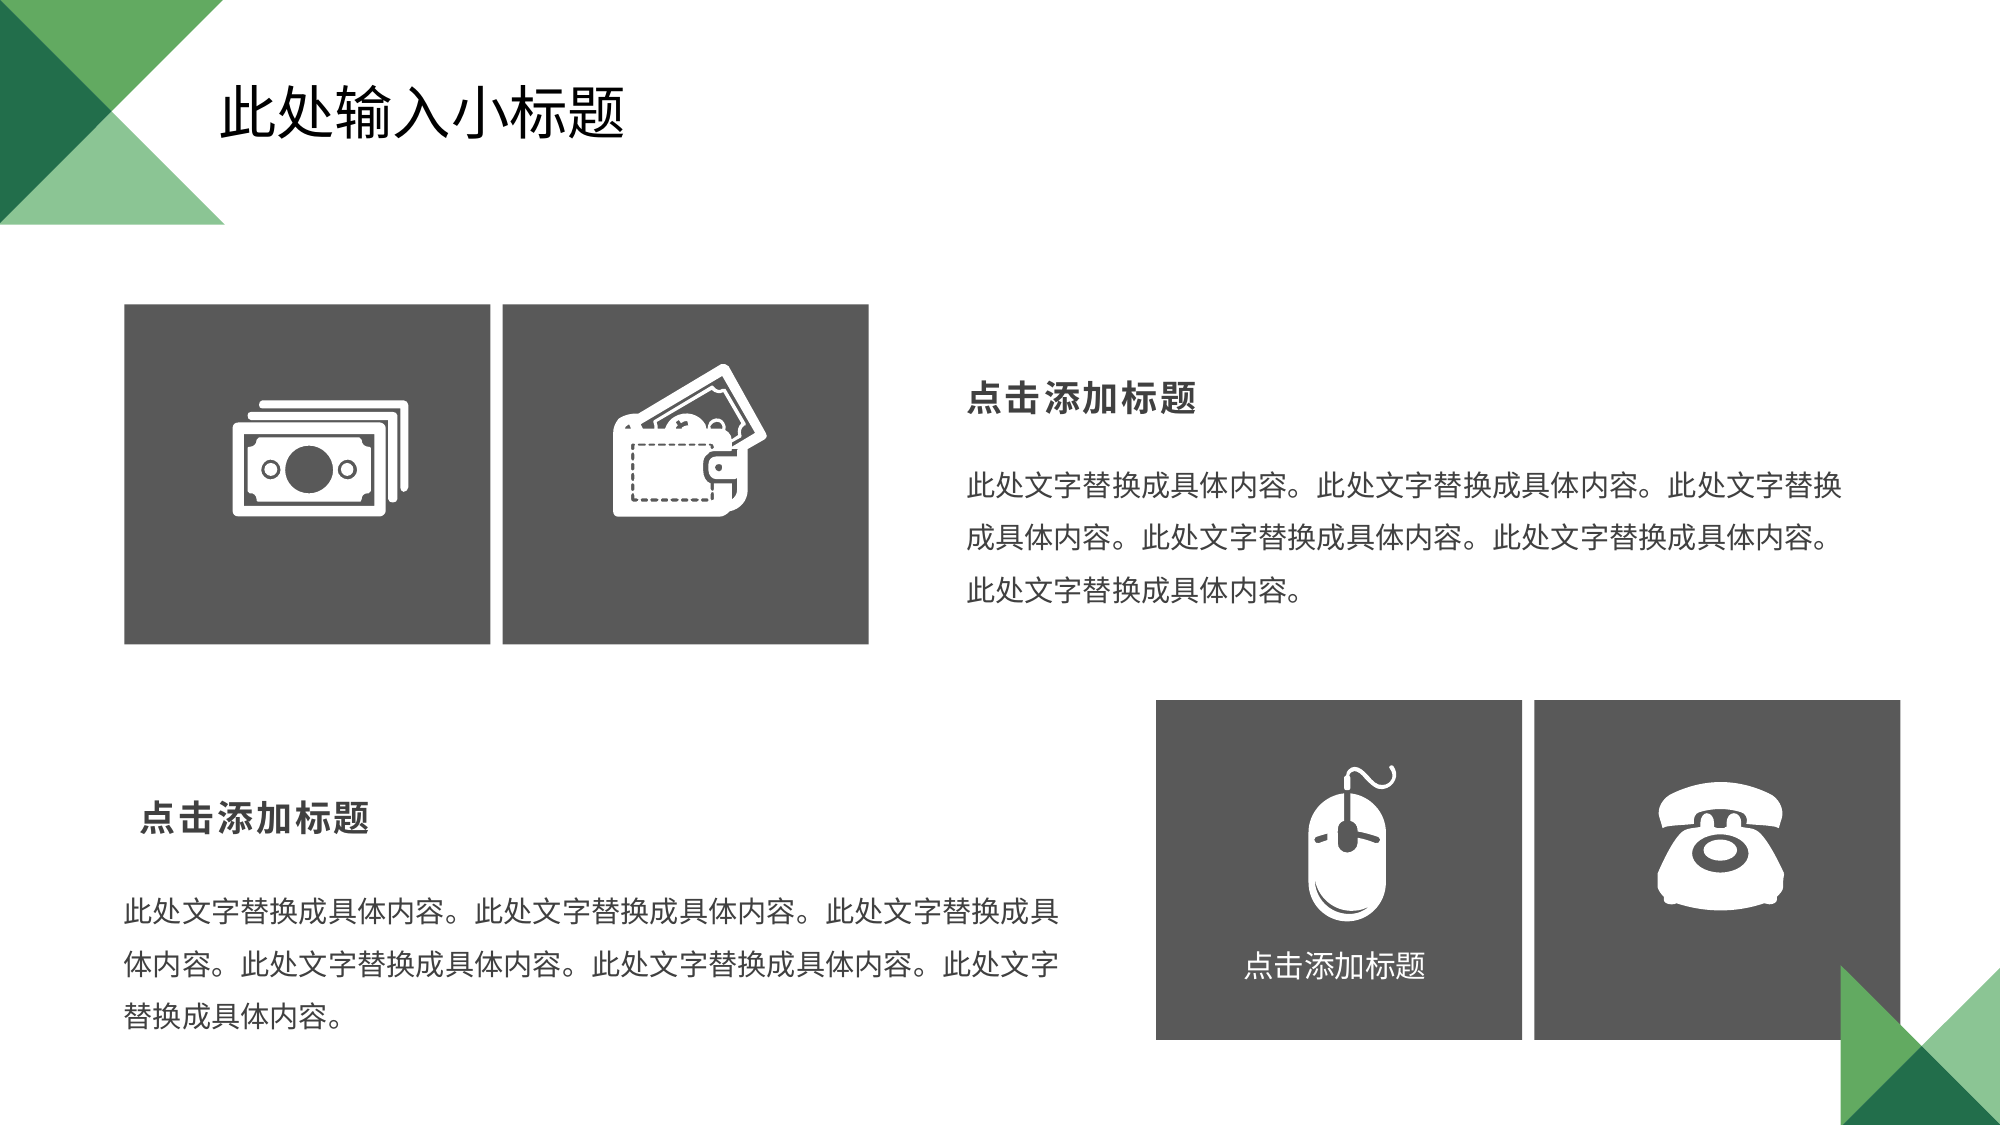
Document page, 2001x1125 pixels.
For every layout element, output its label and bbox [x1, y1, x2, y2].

text_box [0, 0, 2000, 1125]
